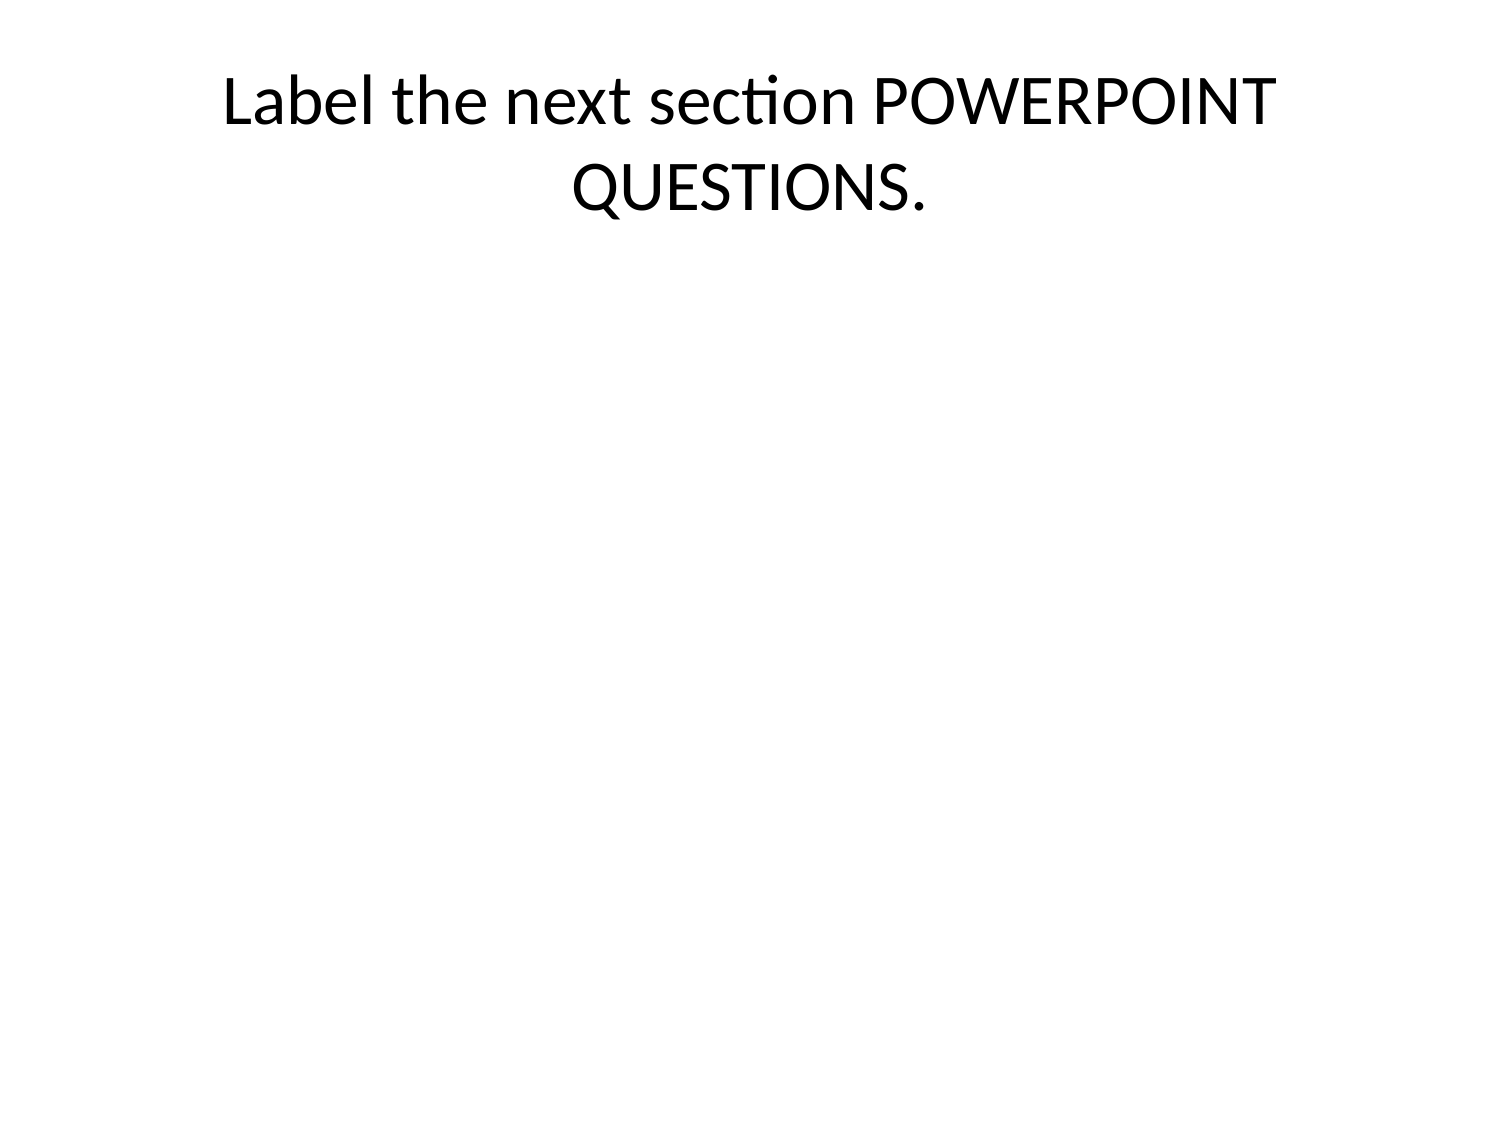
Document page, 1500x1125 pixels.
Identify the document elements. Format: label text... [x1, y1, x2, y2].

title Label the next section POWERPOINT QUESTIONS. [75, 45, 1425, 233]
